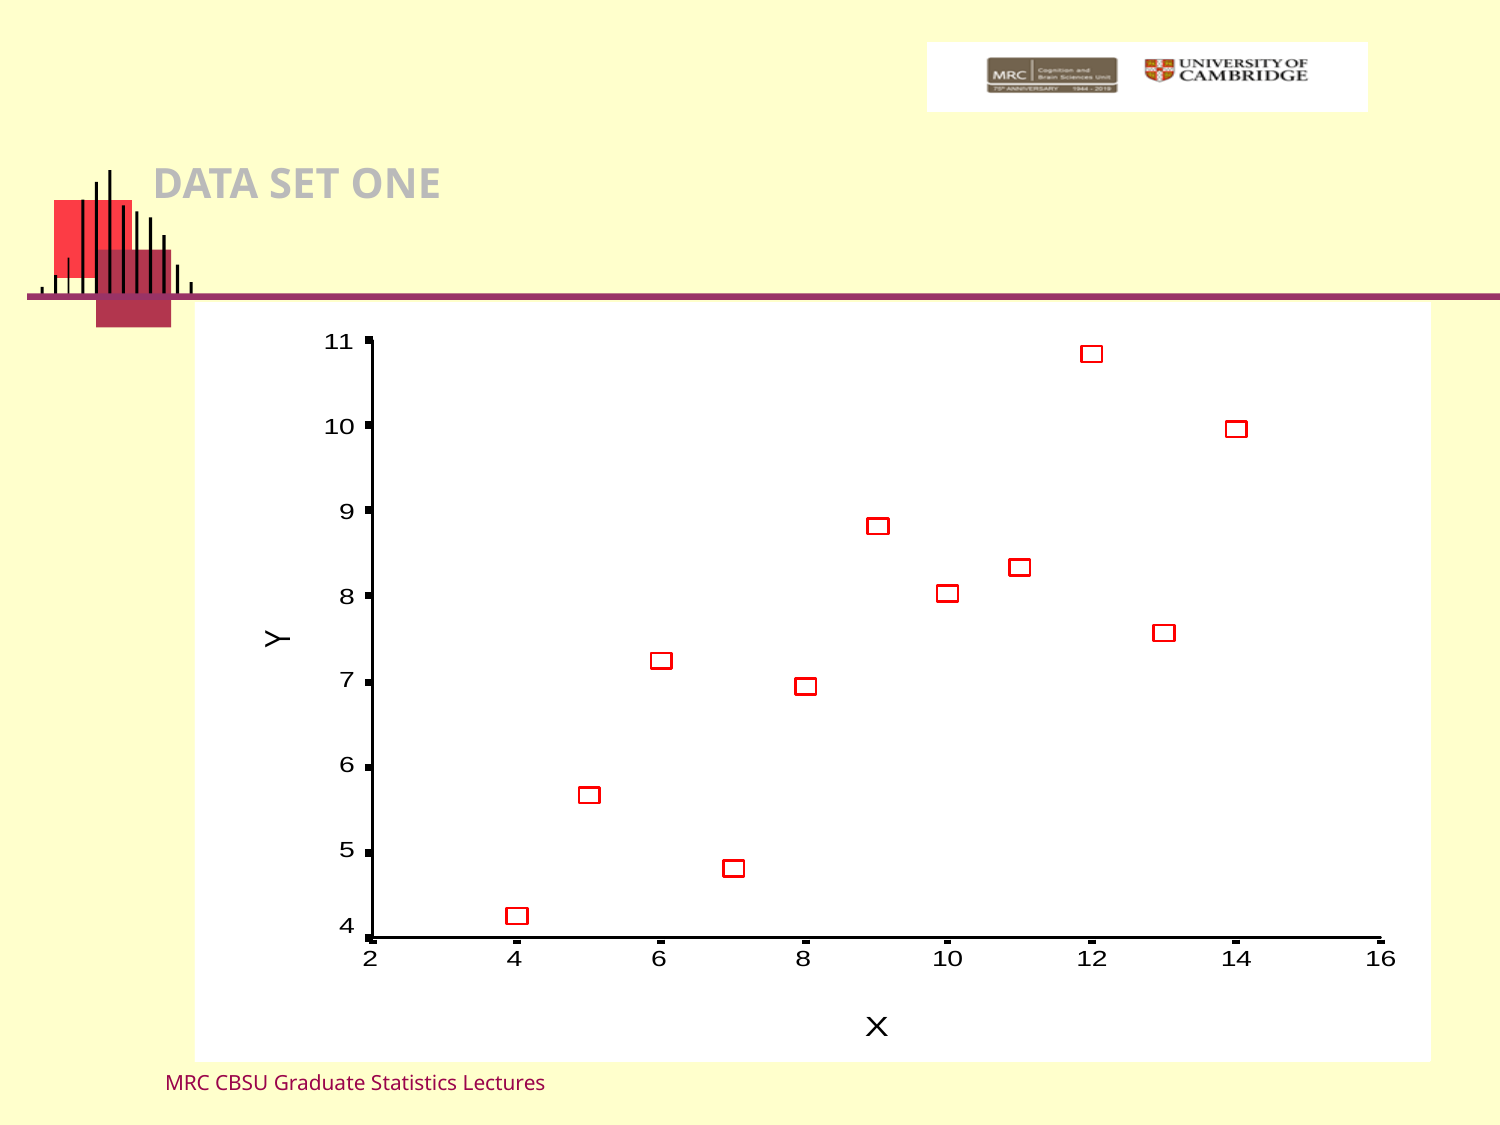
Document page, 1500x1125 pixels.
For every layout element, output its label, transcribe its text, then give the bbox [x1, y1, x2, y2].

picture [927, 42, 1368, 112]
footer MRC CBSU Graduate Statistics Lectures [149, 1062, 988, 1101]
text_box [194, 302, 1433, 1078]
title DATA SET ONE [137, 137, 988, 233]
